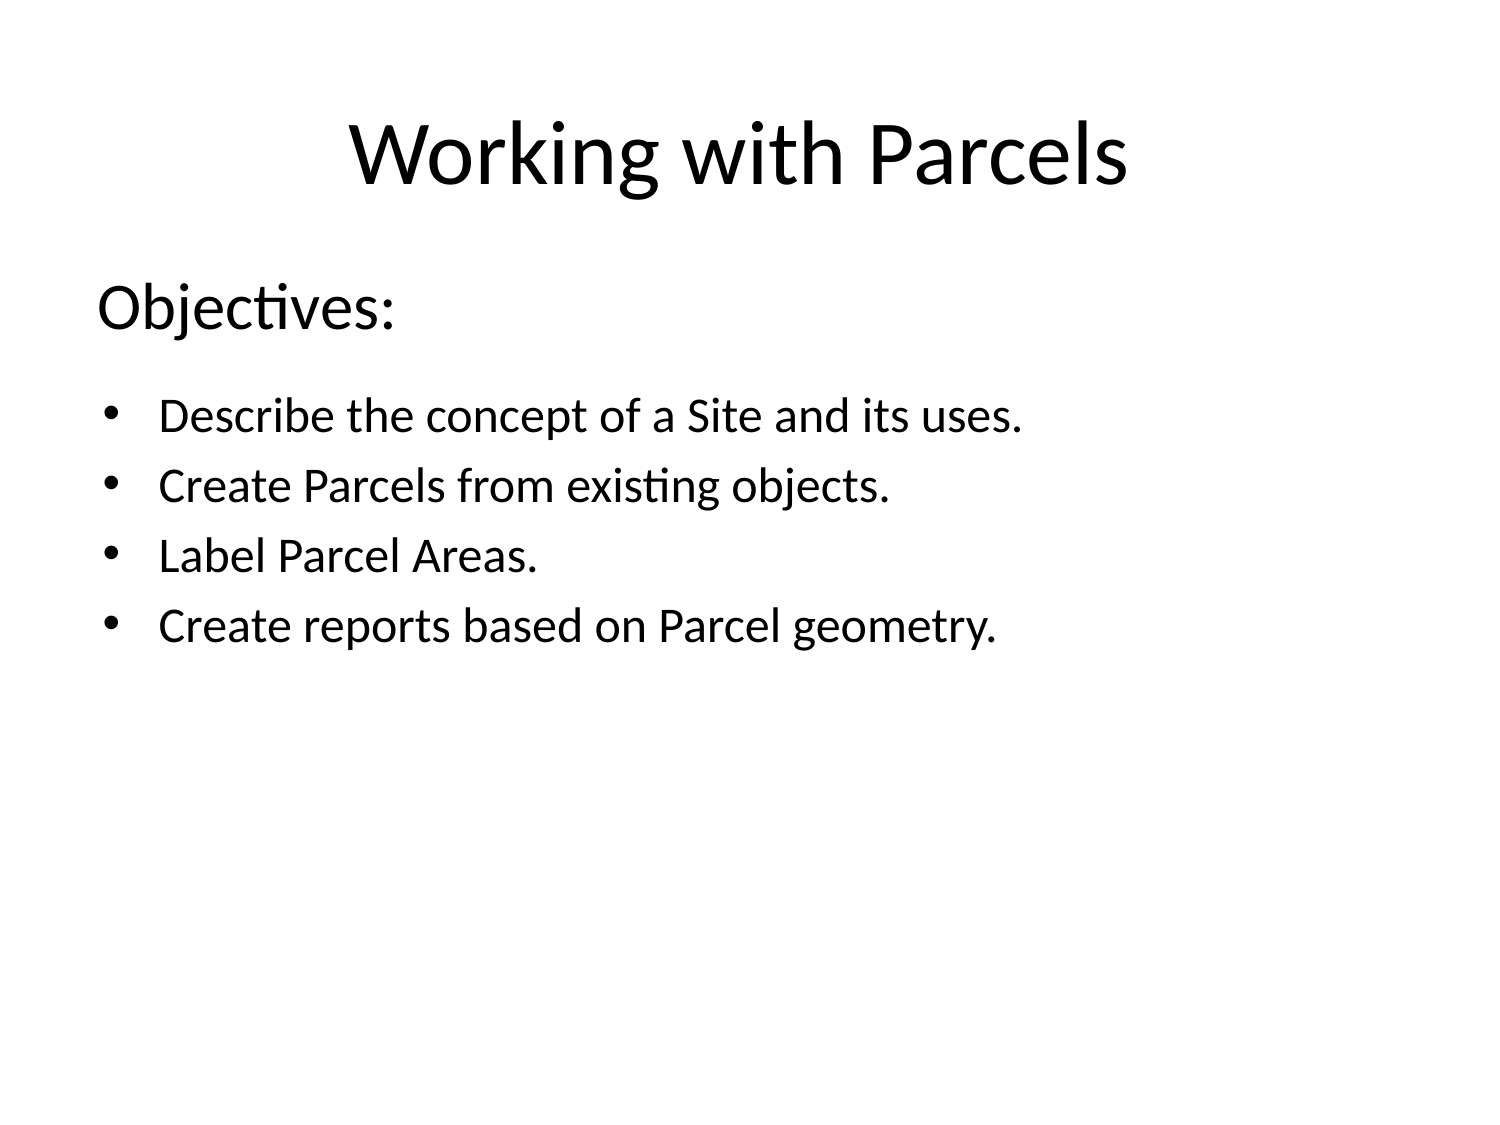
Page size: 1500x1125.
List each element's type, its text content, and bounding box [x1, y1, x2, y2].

title Working with Parcels [75, 45, 1425, 250]
list Describe the concept of a Site and its uses. Create Parcels from existing objects. Label Parcel Areas. Create reports based on Parcel geometry. [87, 375, 1425, 1013]
text_box Objectives: [37, 237, 413, 350]
